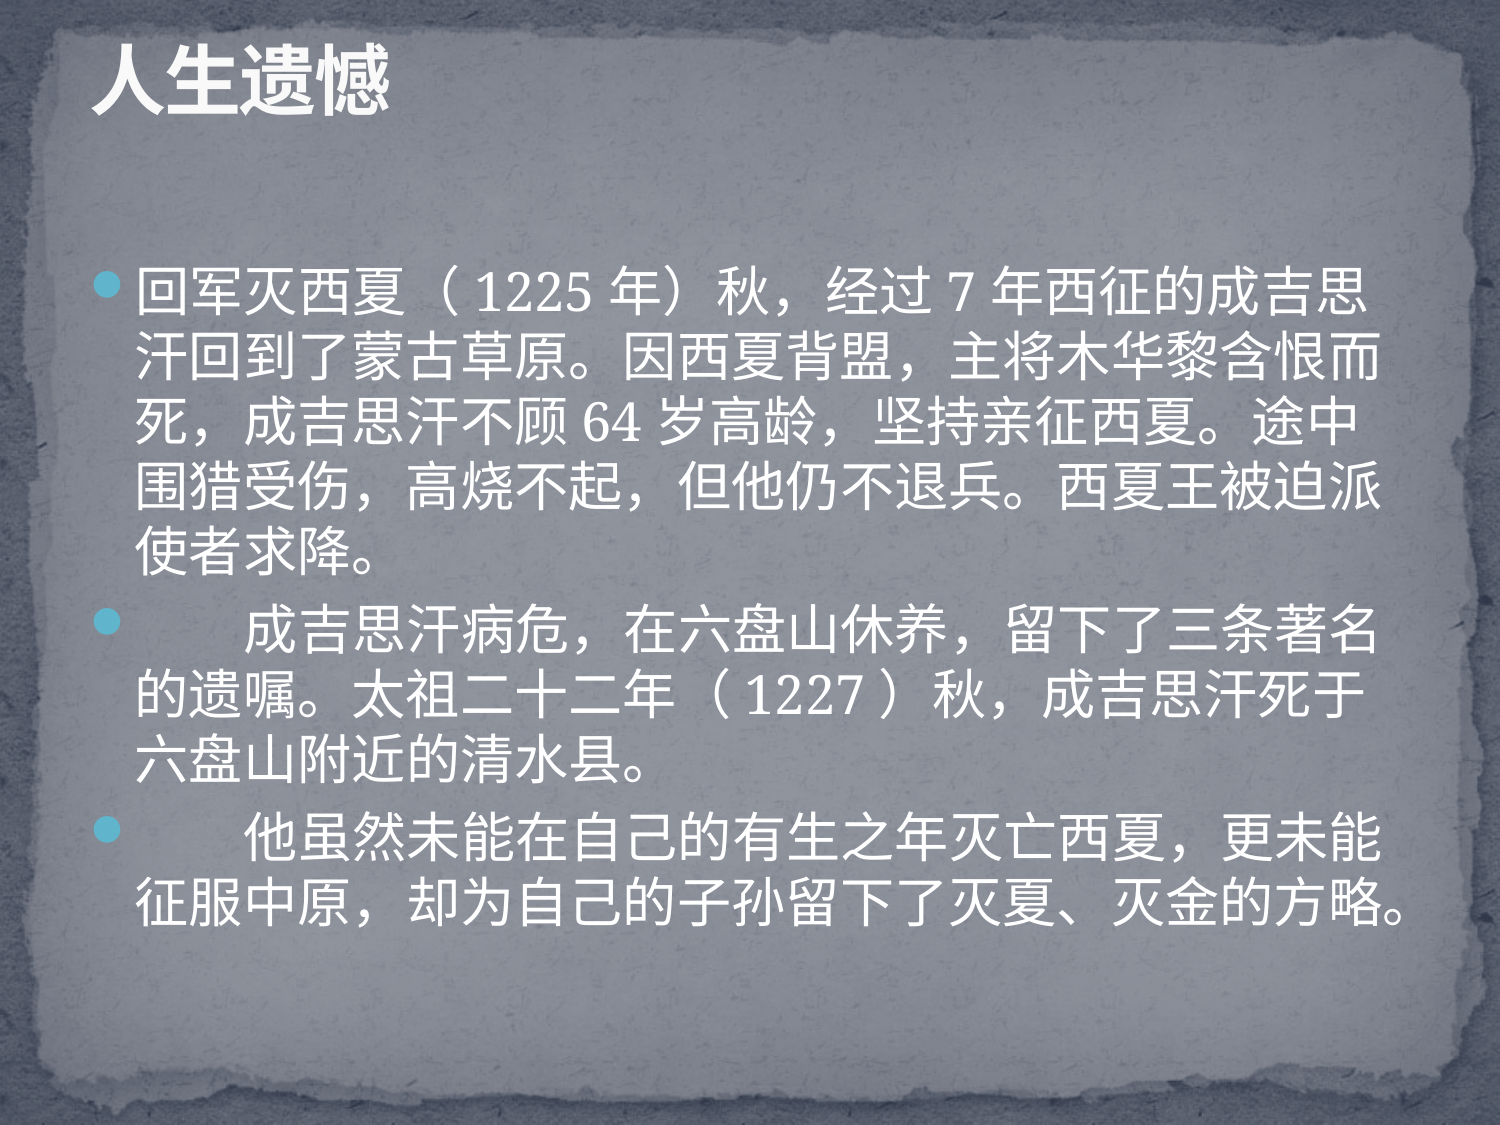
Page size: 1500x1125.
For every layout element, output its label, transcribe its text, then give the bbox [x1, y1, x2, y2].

title 人生遗憾 [74, 24, 1425, 225]
list 回军灭西夏（1225年）秋，经过7年西征的成吉思汗回到了蒙古草原。因西夏背盟，主将木华黎含恨而死，成吉思汗不顾64岁高龄，坚持亲征西夏。途中围猎受伤，高烧不起，但他仍不退兵。西夏王被迫派使者求降。 成吉思汗病危，在六盘山休养，留下了三条著名的遗嘱。太祖二十二年（1227）秋，成吉思汗死于六盘山附近的清水县。 他虽然未能在自己的有生之年灭亡西夏，更未能征服中原，却为自己的子孙留下了灭夏、灭金的方略。 [75, 249, 1425, 1000]
